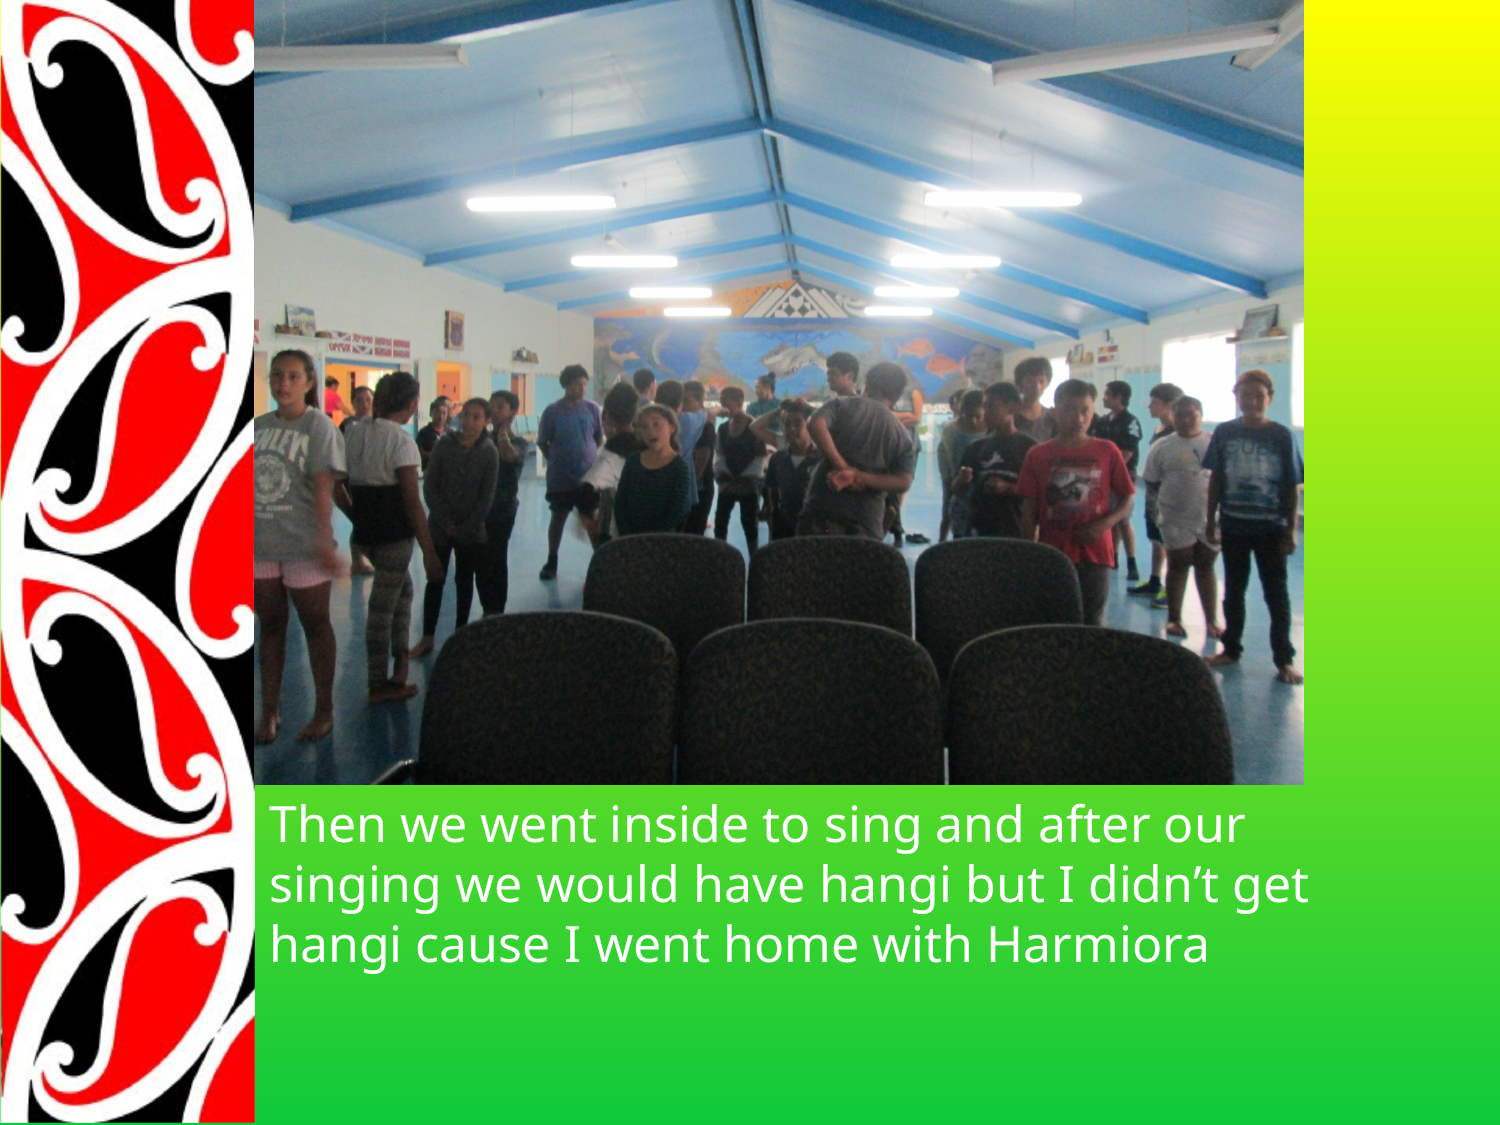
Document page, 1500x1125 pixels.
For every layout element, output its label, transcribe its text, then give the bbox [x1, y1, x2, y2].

text_box Then we went inside to sing and after our singing we would have hangi but I didn’t get hangi cause I went home with Harmiora [254, 784, 1412, 980]
picture [0, 0, 1305, 1122]
